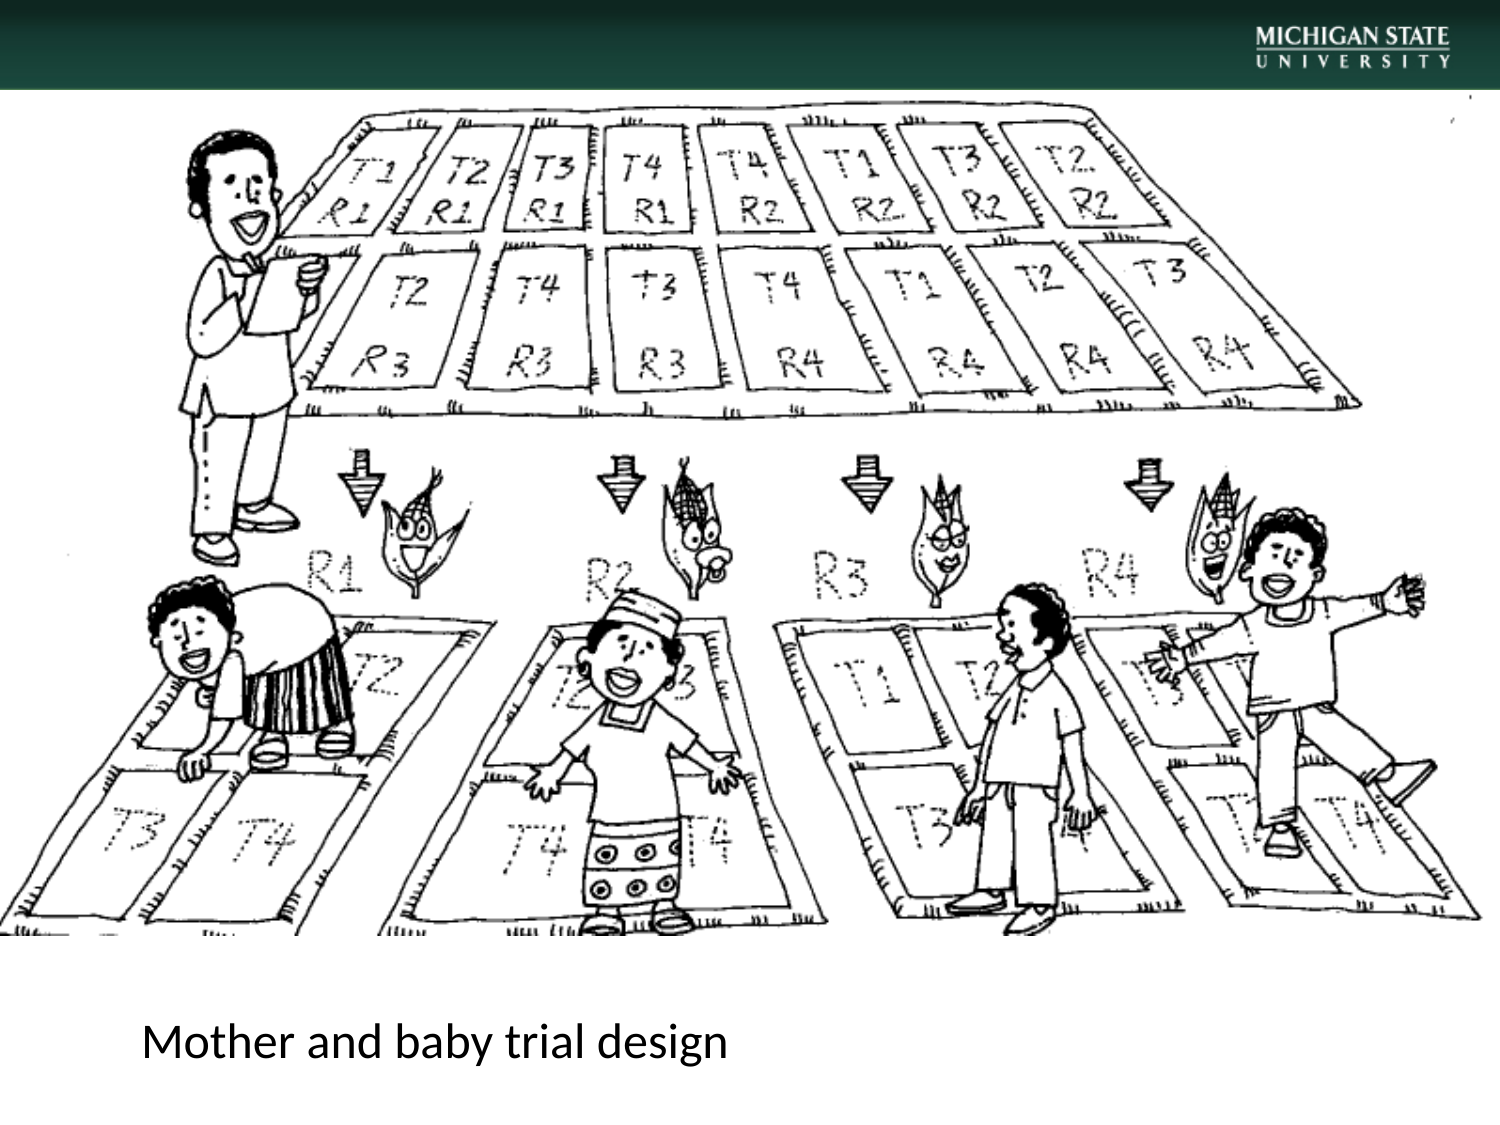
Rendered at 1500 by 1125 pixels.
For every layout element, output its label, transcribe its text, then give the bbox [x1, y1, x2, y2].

text_box Mother and baby trial design [126, 1000, 1415, 1076]
picture [0, 0, 1500, 937]
